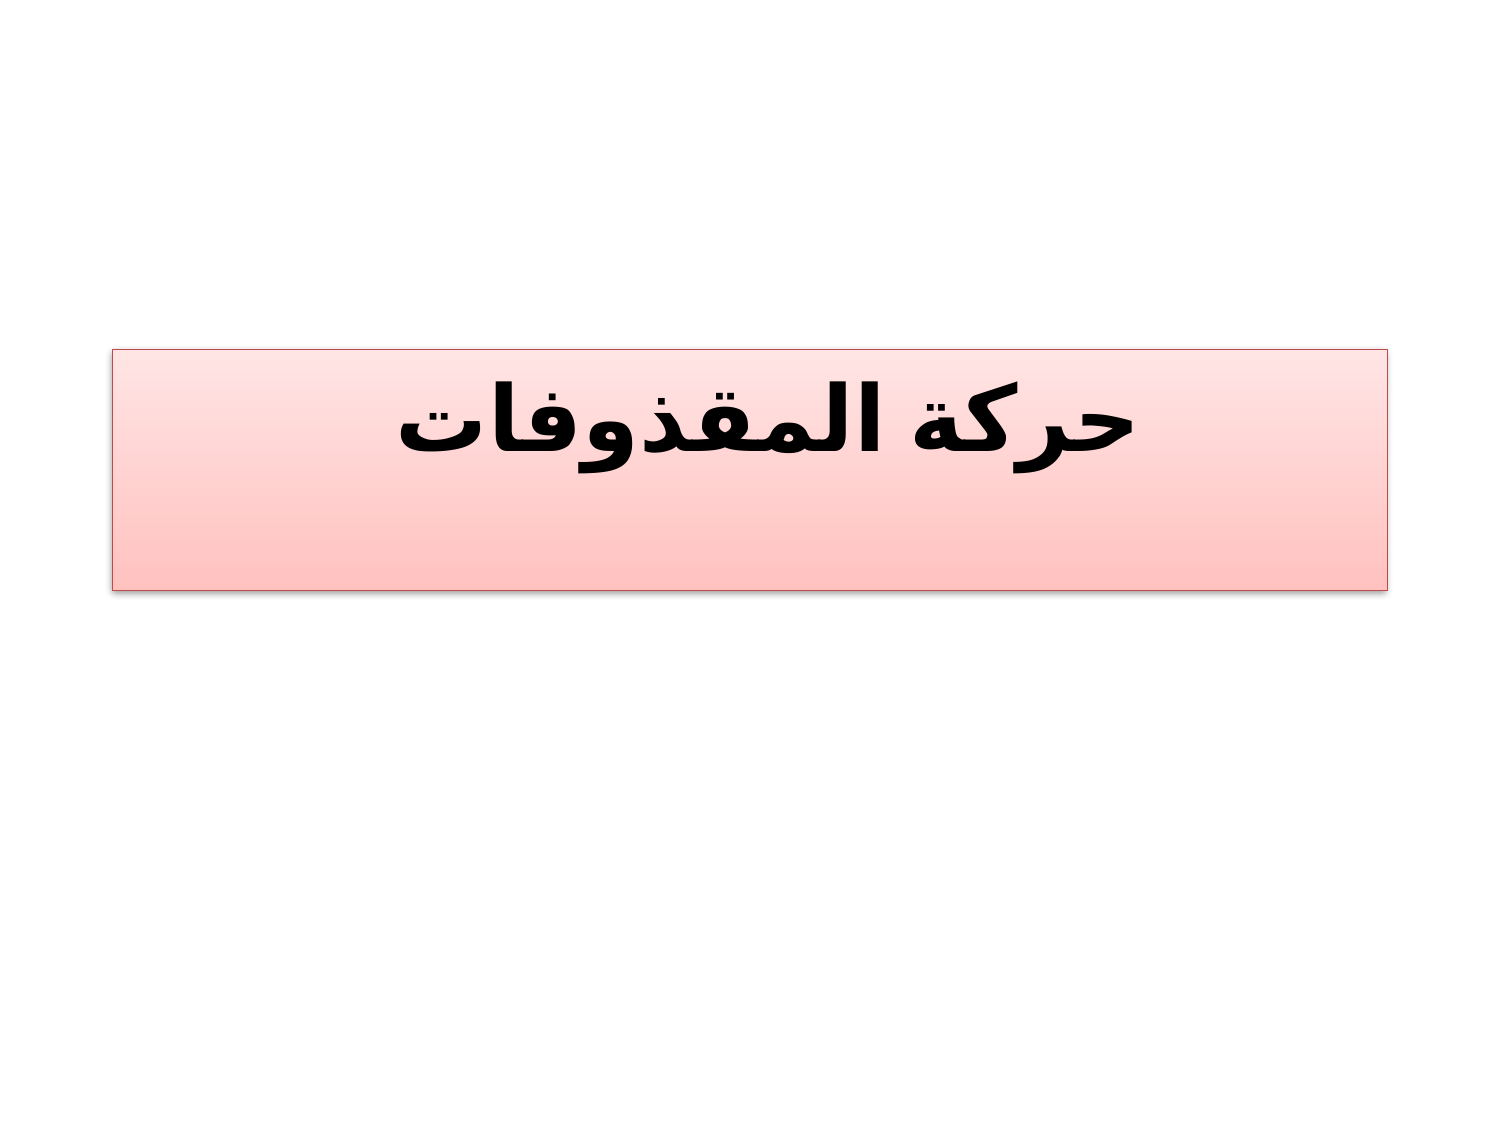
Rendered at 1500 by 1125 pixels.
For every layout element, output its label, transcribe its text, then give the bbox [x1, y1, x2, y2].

title حركة المقذوفات [112, 349, 1388, 591]
